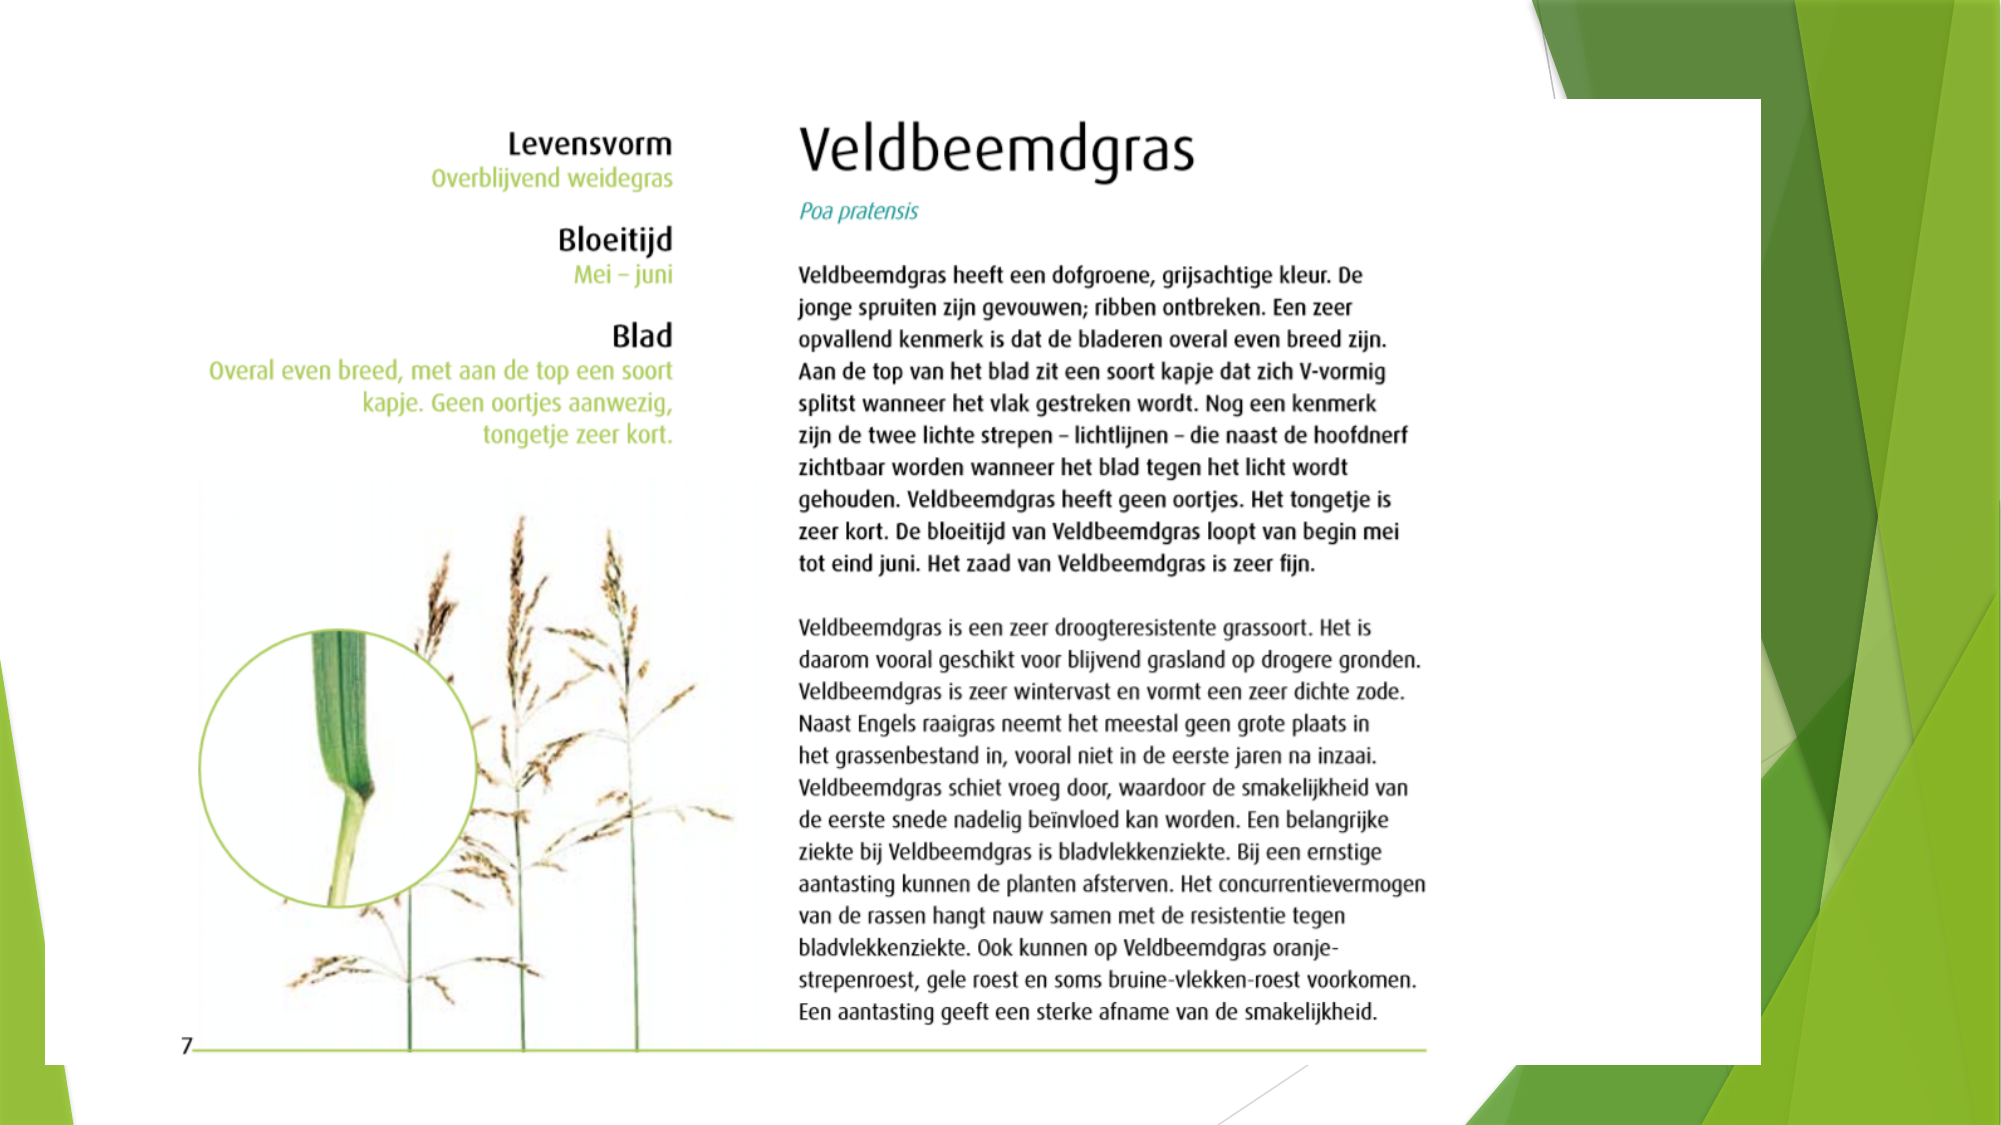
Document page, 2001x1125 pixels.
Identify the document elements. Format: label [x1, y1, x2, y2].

list [44, 99, 1762, 1066]
